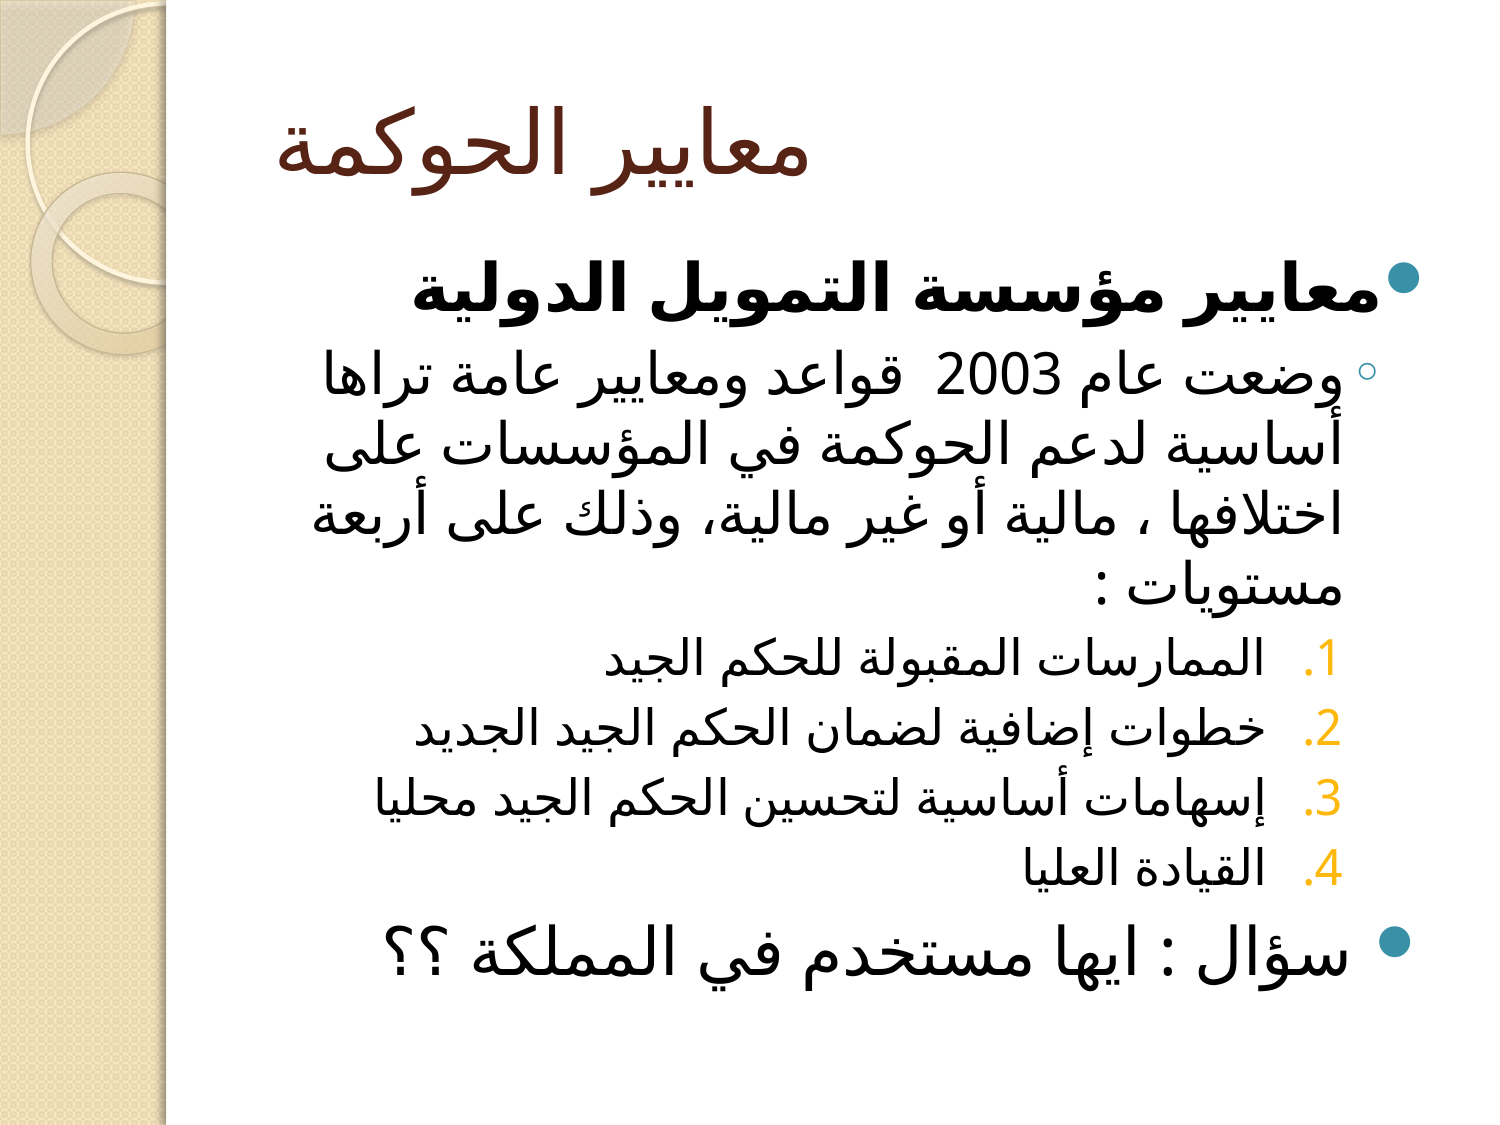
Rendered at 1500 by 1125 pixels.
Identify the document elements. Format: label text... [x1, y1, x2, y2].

title معايير الحوكمة [235, 45, 1466, 233]
list معايير مؤسسة التمويل الدولية وضعت عام 2003 قواعد ومعايير عامة تراها أساسية لدعم الحوكمة في المؤسسات على اختلافها ، مالية أو غير مالية، وذلك على أربعة مستويات : الممارسات المقبولة للحكم الجيد خطوات إضافية لضمان الحكم الجيد الجديد إسهامات أساسية لتحسين الحكم الجيد محليا القيادة العليا سؤال : ايها مستخدم في المملكة ؟؟ [235, 237, 1466, 1025]
